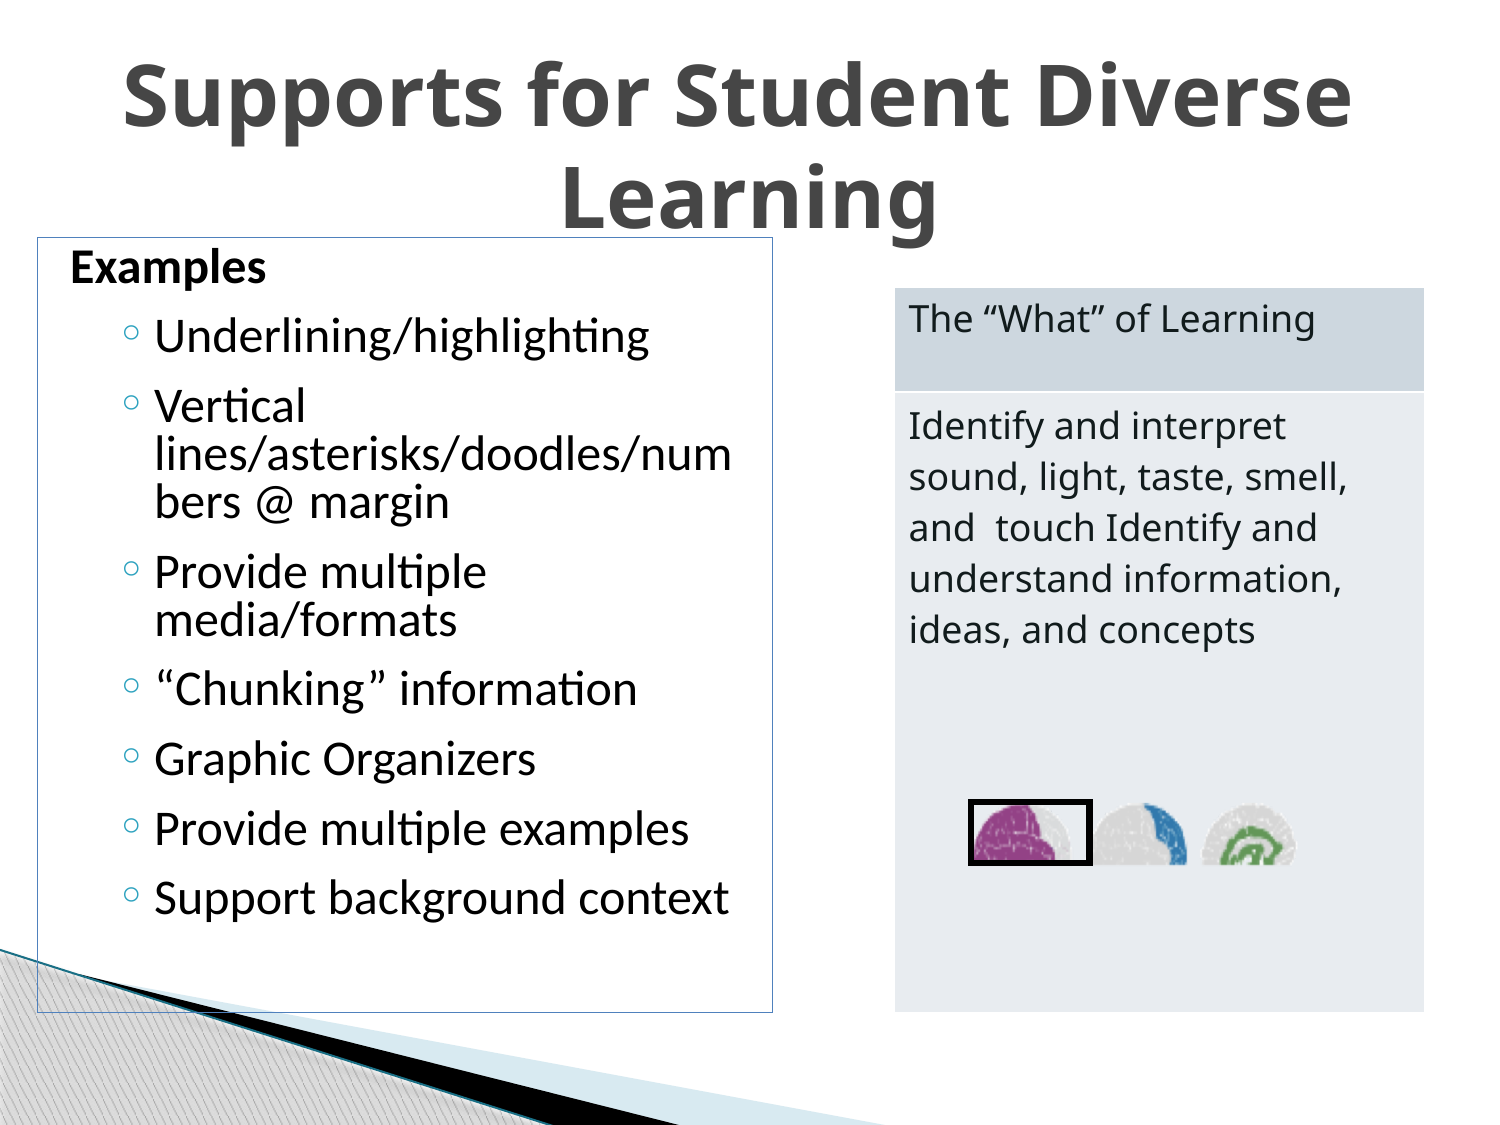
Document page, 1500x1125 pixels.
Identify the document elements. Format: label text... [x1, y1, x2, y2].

list Examples Underlining/highlighting Vertical lines/asterisks/doodles/numbers @ margin Provide multiple media/formats “Chunking” information Graphic Organizers Provide multiple examples Support background context [37, 237, 773, 1013]
picture [970, 801, 1299, 926]
title Supports for Student Diverse Learning [75, 49, 1425, 237]
table_cell Identify and interpret sound, light, taste, smell, and touch Identify and understand information, ideas, and concepts [895, 393, 1424, 1012]
table_header The “What” of Learning [895, 288, 1424, 391]
